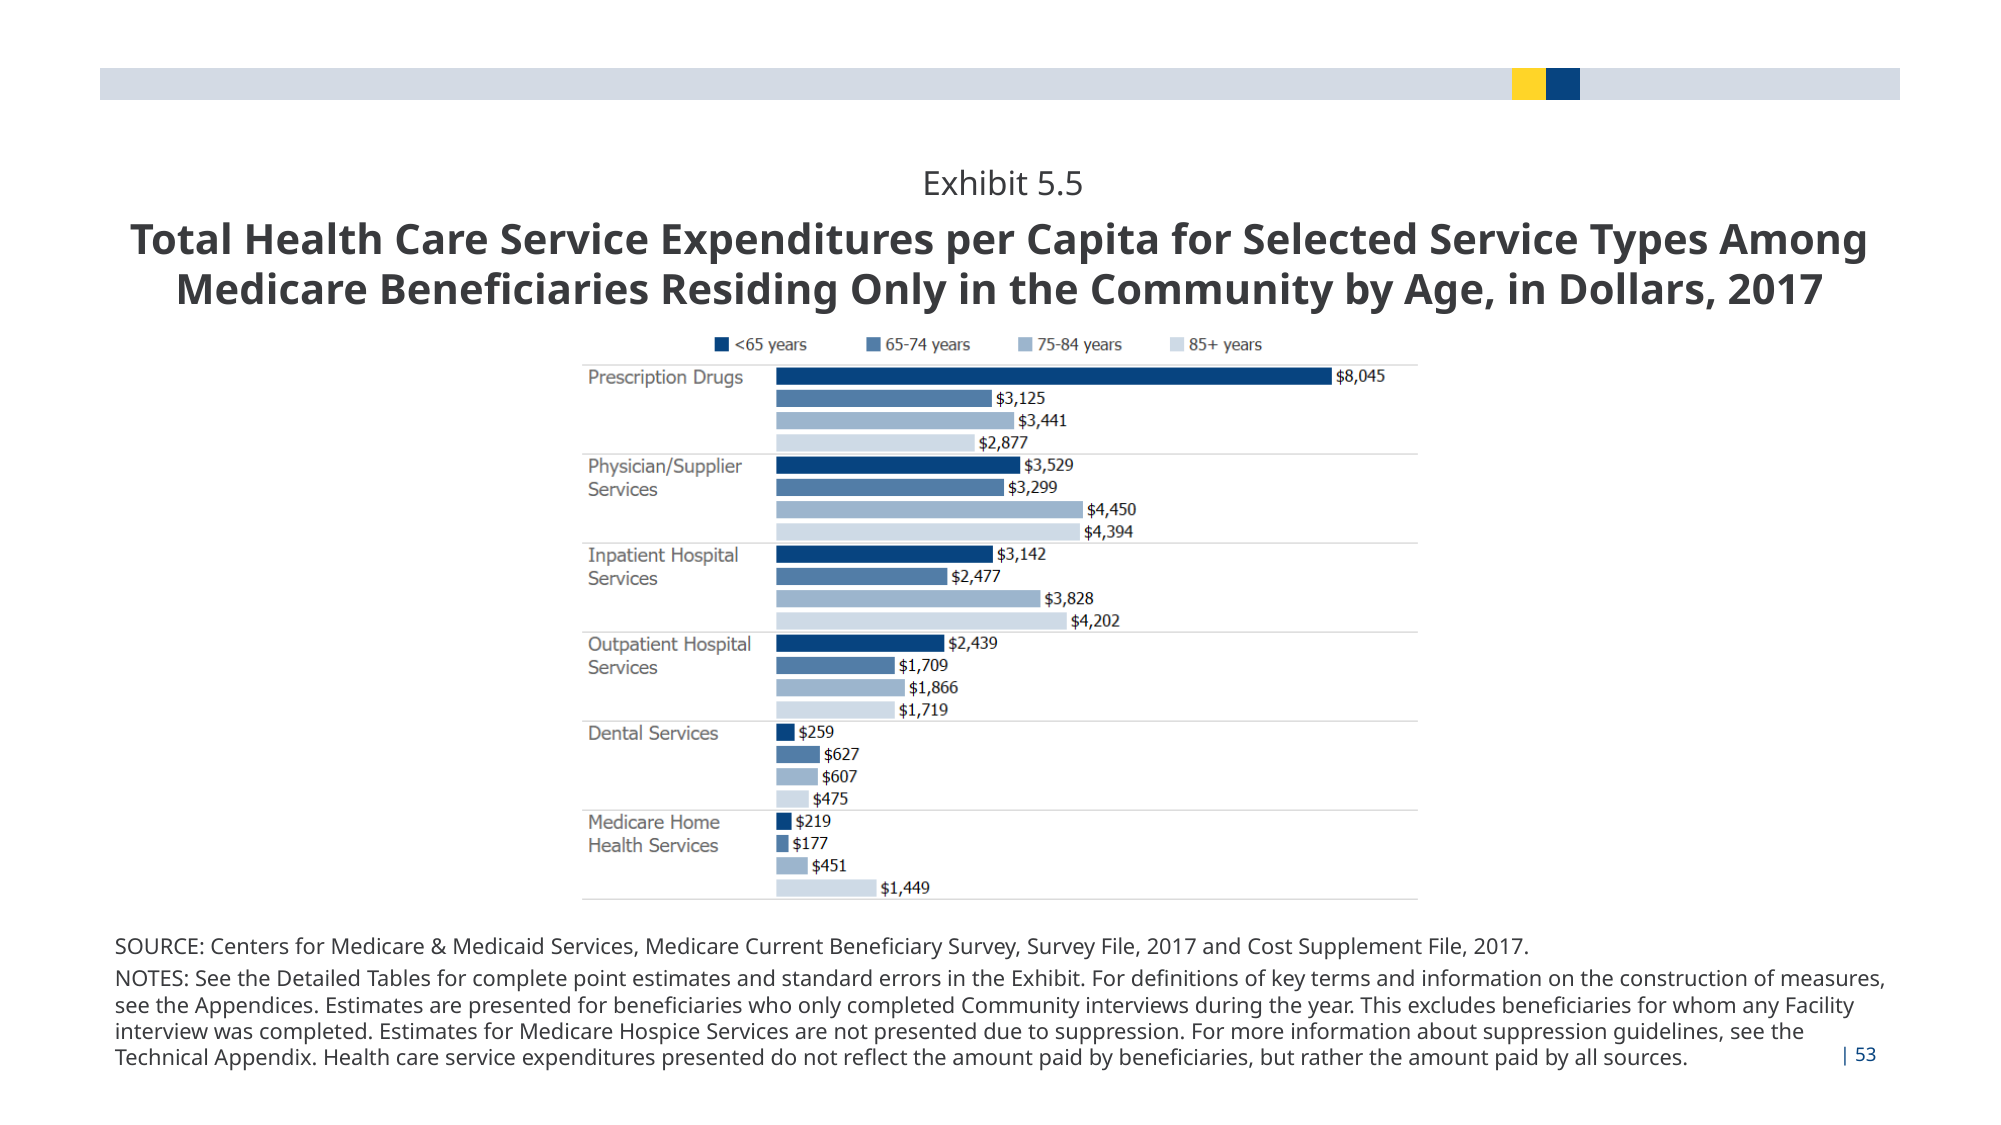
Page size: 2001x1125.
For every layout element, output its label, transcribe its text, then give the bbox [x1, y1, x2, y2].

title Exhibit 5.5 [99, 154, 1900, 213]
list SOURCE: Centers for Medicare & Medicaid Services, Medicare Current Beneficiary Survey, Survey File, 2017 and Cost Supplement File, 2017. NOTES: See the Detailed Tables for complete point estimates and standard errors in the Exhibit. For definitions of key terms and information on the construction of measures, see the Appendices. Estimates are presented for beneficiaries who only completed Community interviews during the year. This excludes beneficiaries for whom any Facility interview was completed. Estimates for Medicare Hospice Services are not presented due to suppression. For more information about suppression guidelines, see the Technical Appendix. Health care service expenditures presented do not reflect the amount paid by beneficiaries, but rather the amount paid by all sources. [99, 924, 1900, 1063]
picture [570, 319, 1430, 927]
list Total Health Care Service Expenditures per Capita for Selected Service Types Among Medicare Beneficiaries Residing Only in the Community by Age, in Dollars, 2017 [99, 213, 1900, 300]
